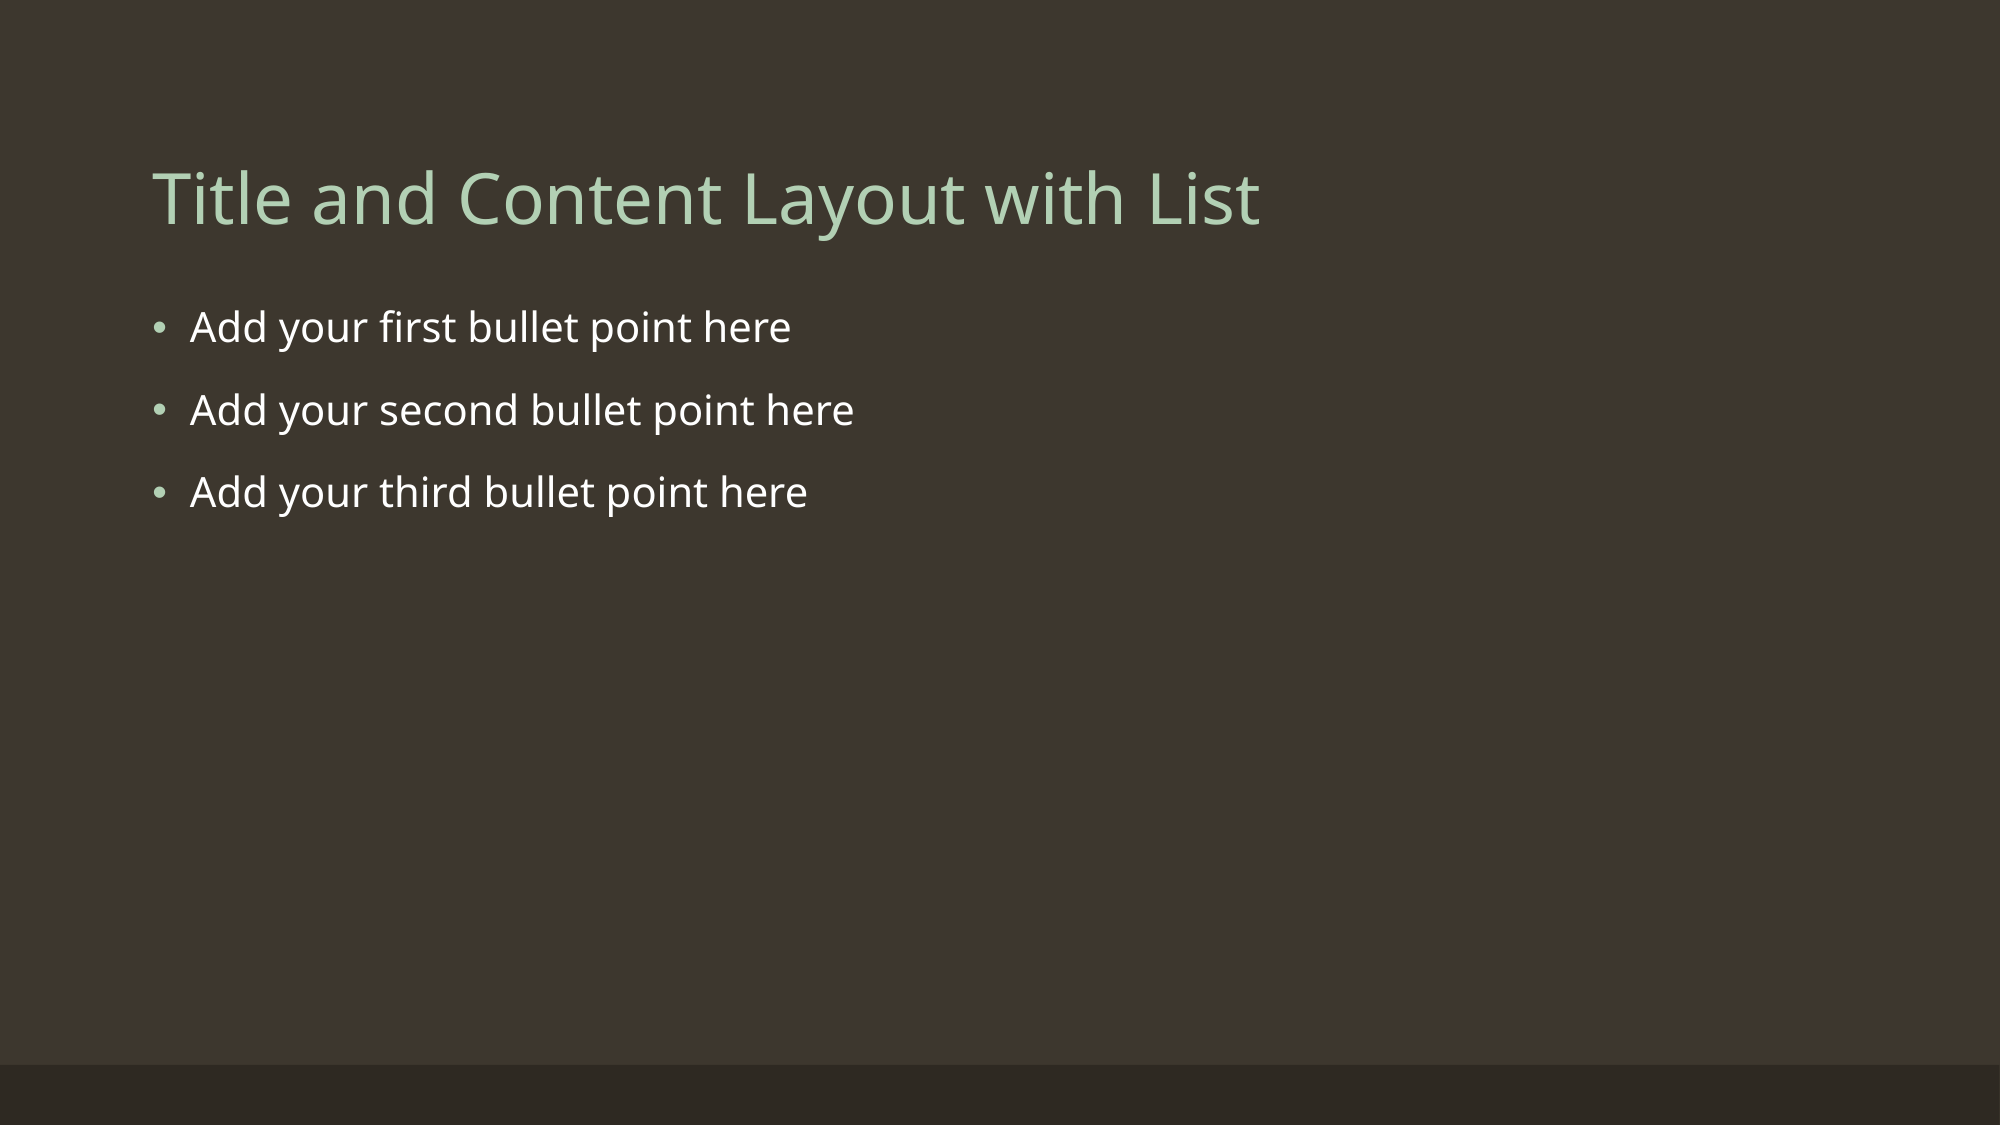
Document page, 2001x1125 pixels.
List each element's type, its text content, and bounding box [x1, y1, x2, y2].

title Title and Content Layout with List [137, 59, 1863, 248]
list Add your first bullet point here Add your second bullet point here Add your third bullet point here [137, 299, 1863, 1014]
